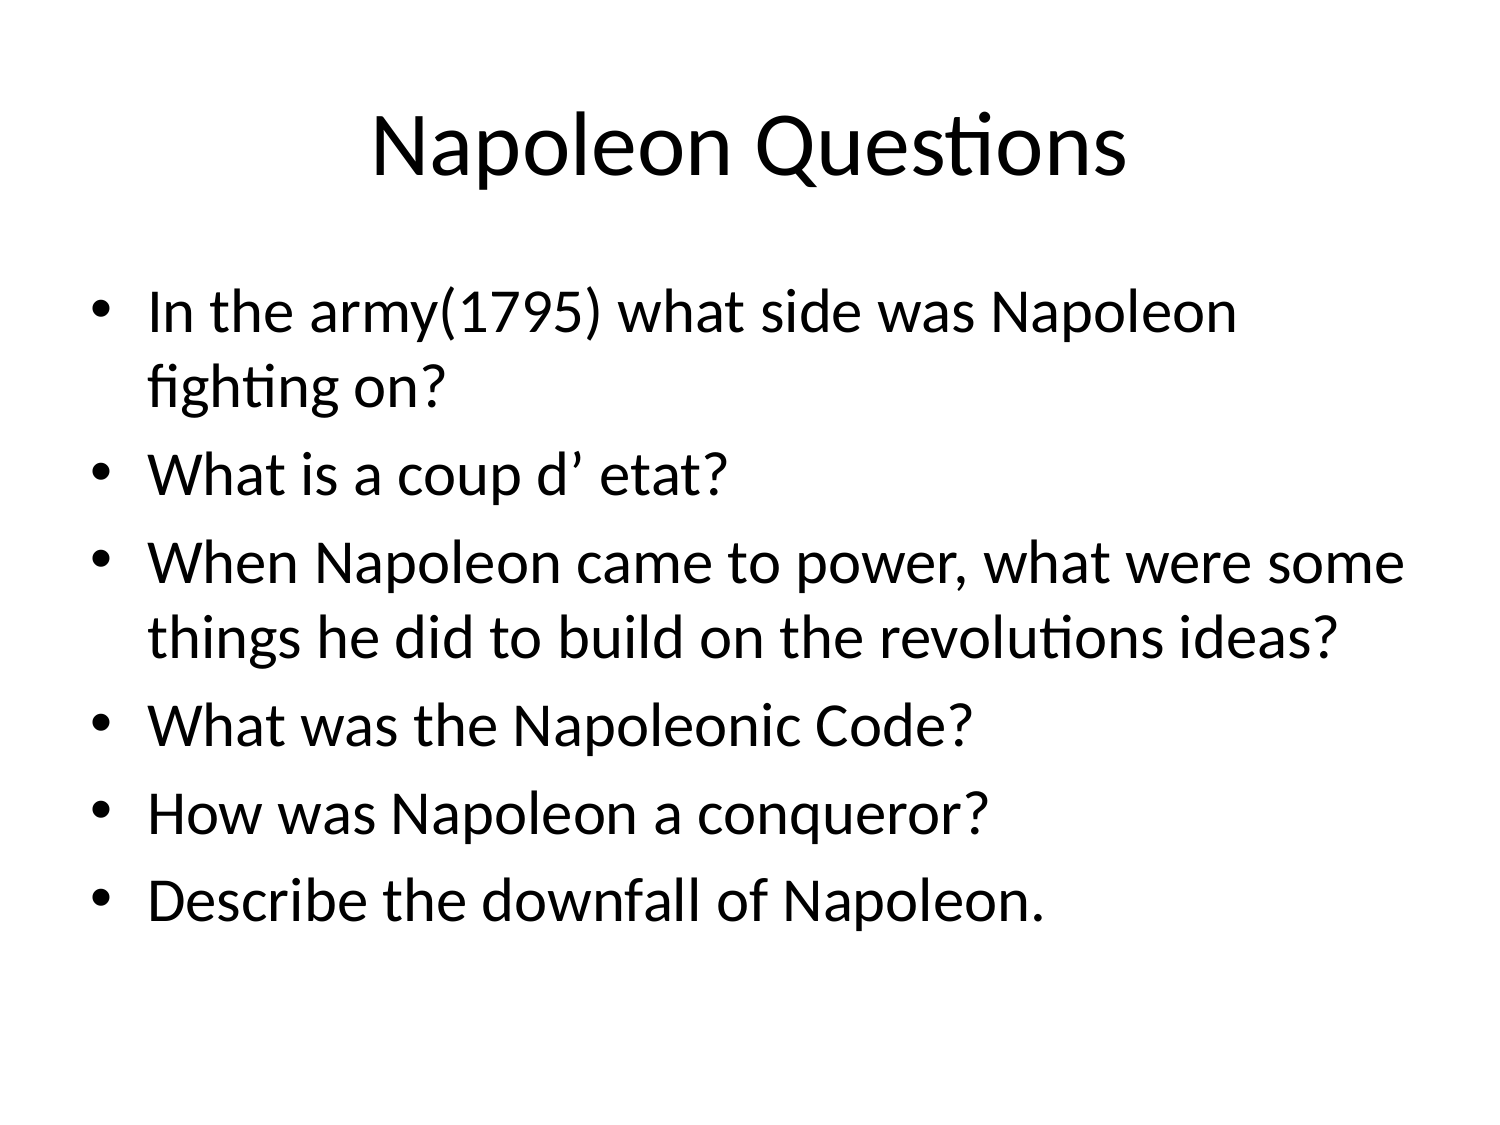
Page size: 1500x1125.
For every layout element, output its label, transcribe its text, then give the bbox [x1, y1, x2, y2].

title Napoleon Questions [75, 45, 1425, 233]
list In the army(1795) what side was Napoleon fighting on? What is a coup d’ etat? When Napoleon came to power, what were some things he did to build on the revolutions ideas? What was the Napoleonic Code? How was Napoleon a conqueror? Describe the downfall of Napoleon. [75, 262, 1425, 1005]
